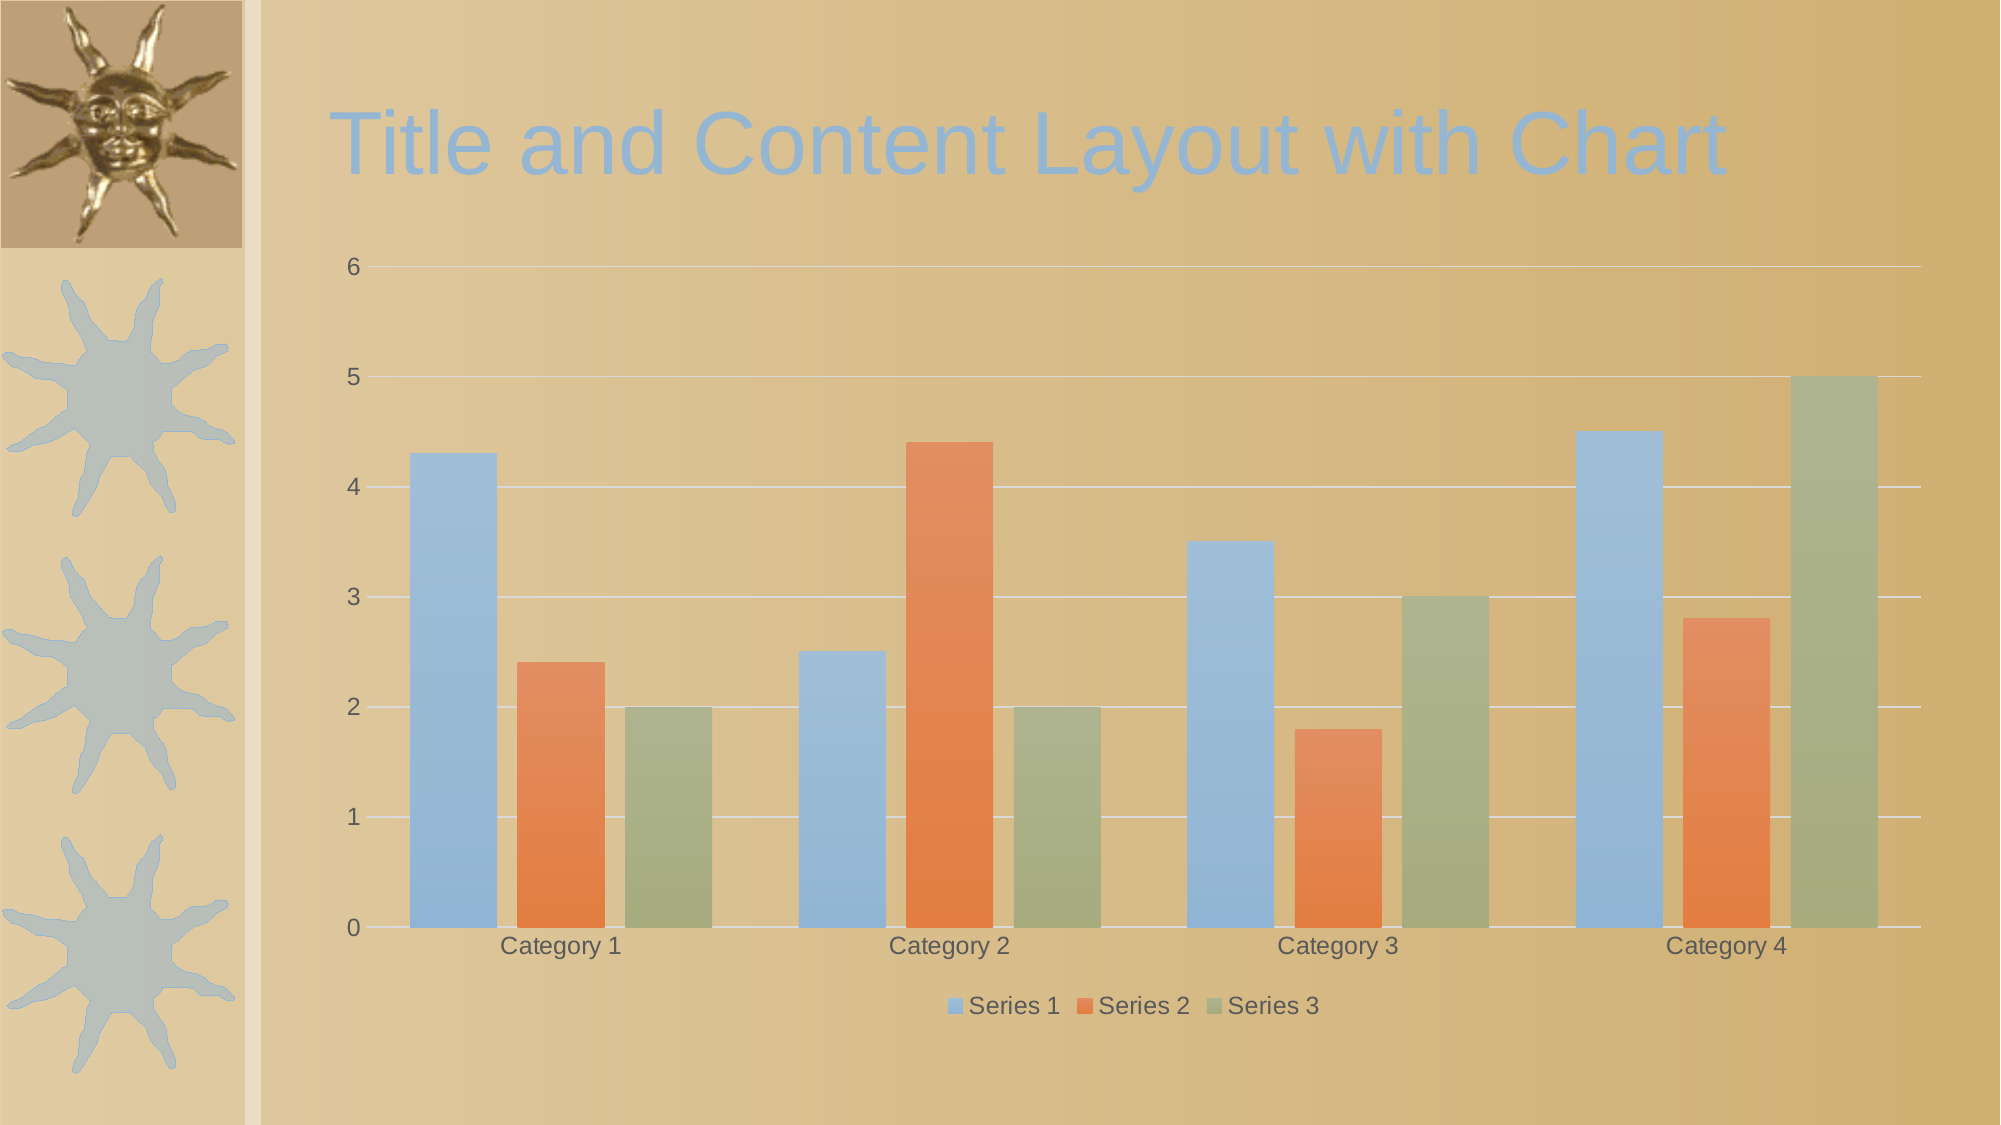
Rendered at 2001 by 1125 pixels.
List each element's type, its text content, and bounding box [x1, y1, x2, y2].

title Title and Content Layout with Chart [313, 45, 1954, 233]
picture [1, 1, 242, 248]
chart [313, 237, 1954, 1025]
